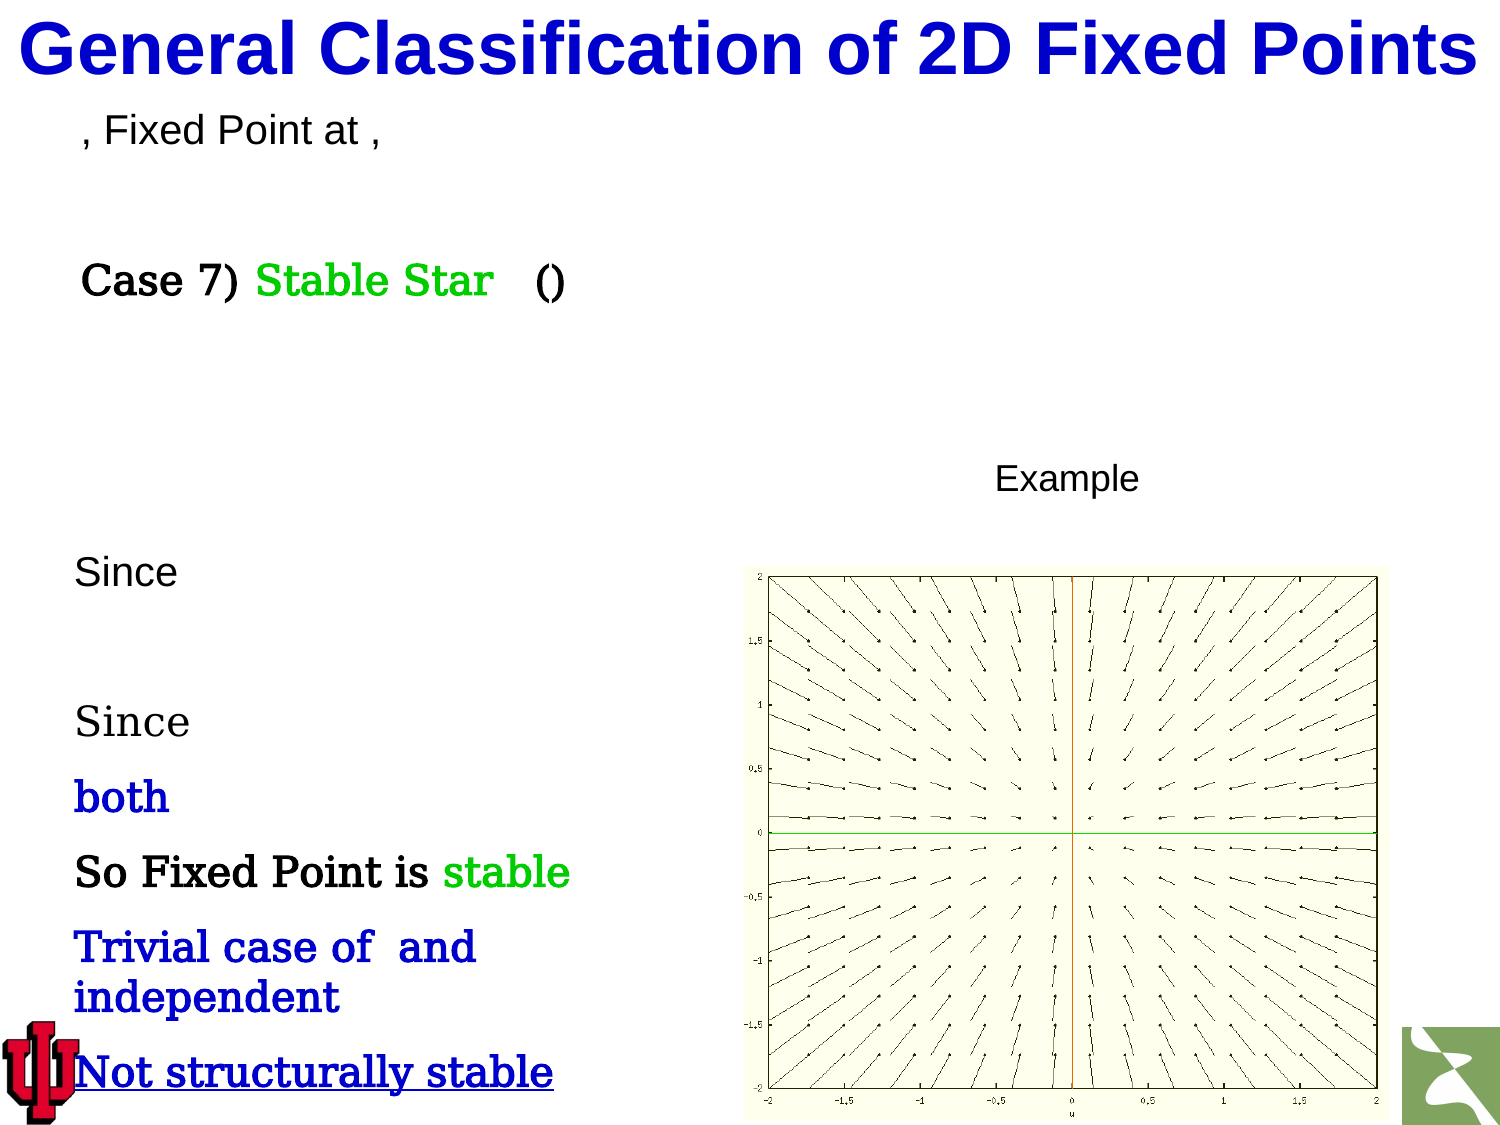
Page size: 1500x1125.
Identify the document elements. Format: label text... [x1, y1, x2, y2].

title General Classification of 2D Fixed Points [0, 0, 1500, 90]
picture [1402, 1027, 1500, 1125]
picture [743, 566, 1389, 1121]
picture [0, 1020, 80, 1125]
